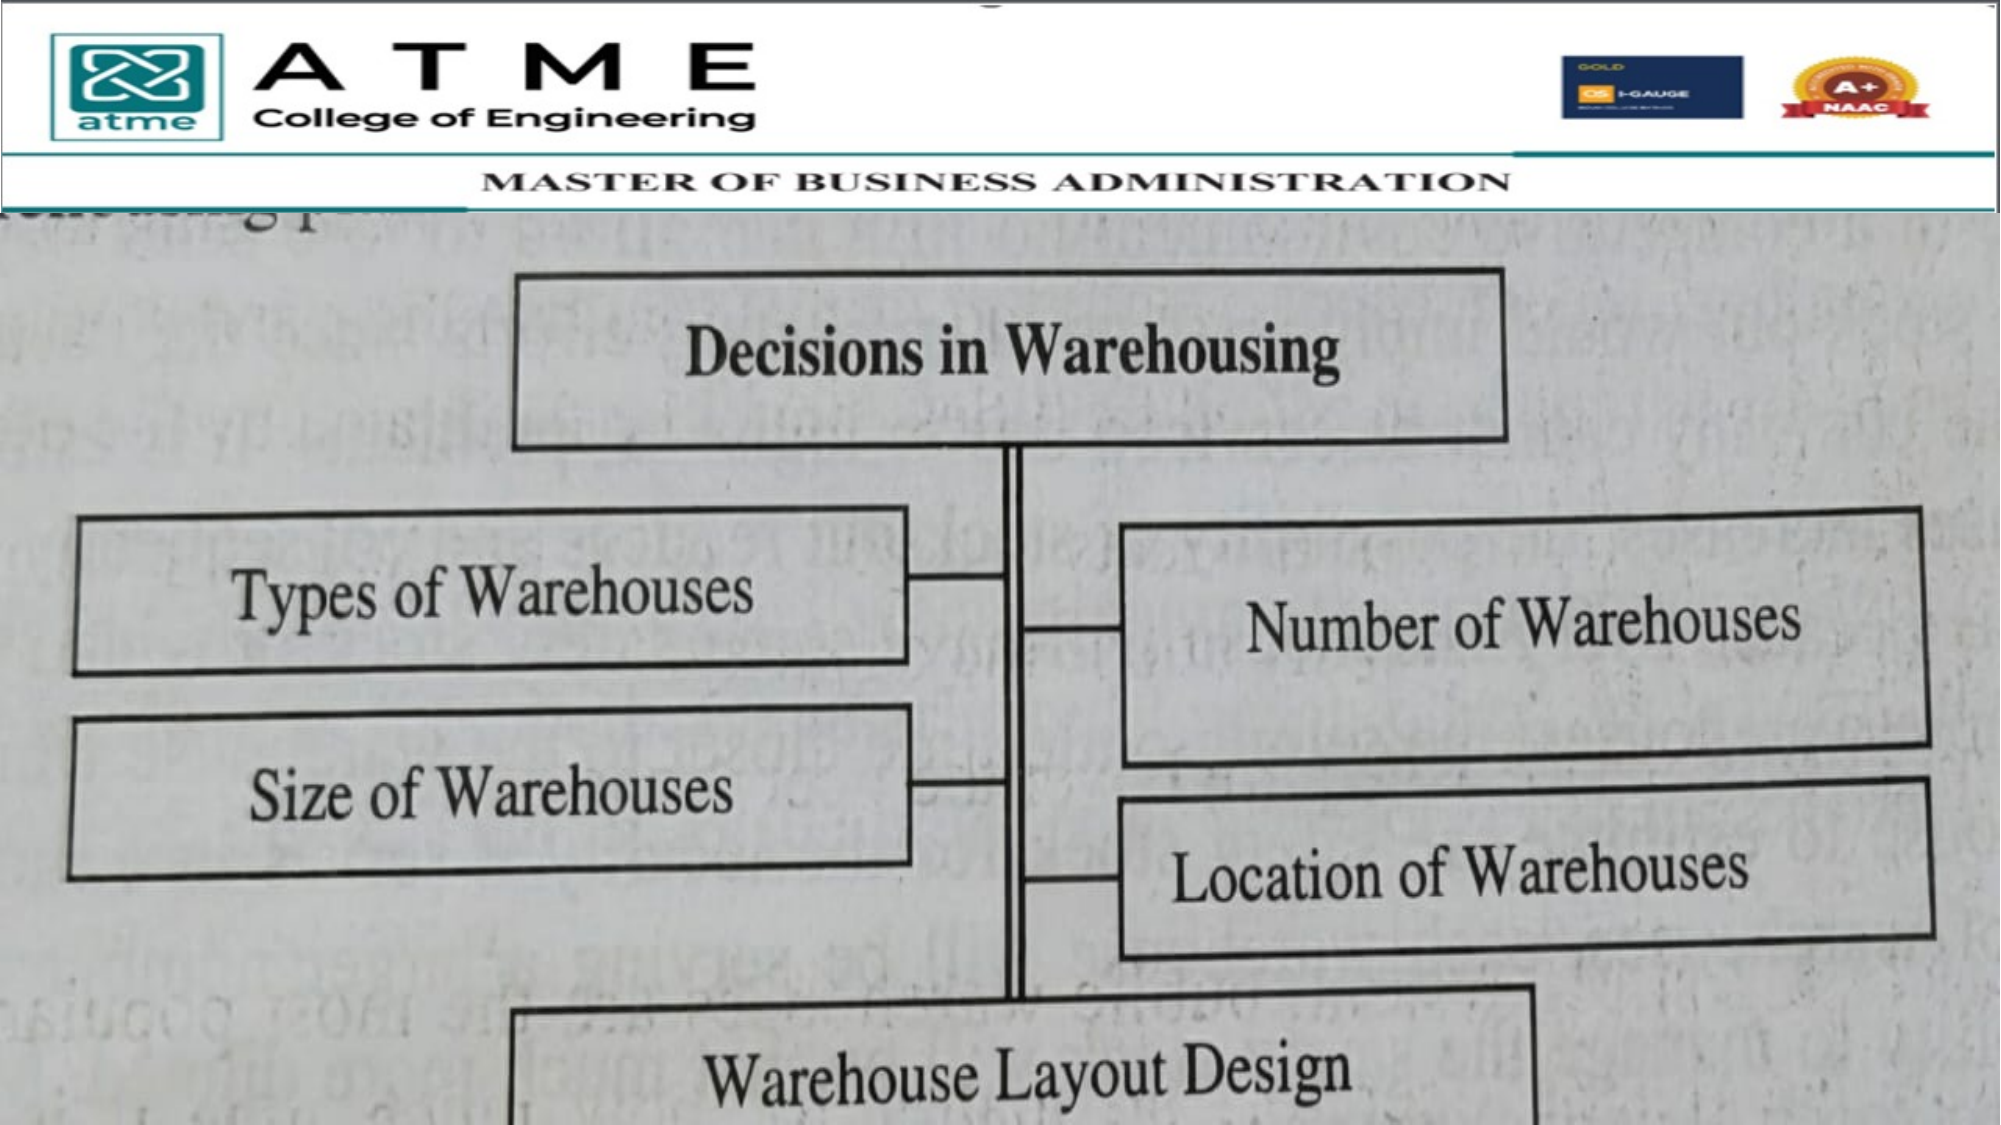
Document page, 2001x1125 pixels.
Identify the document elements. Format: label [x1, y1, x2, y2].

list [0, 213, 2000, 1125]
picture [1, 0, 2000, 213]
